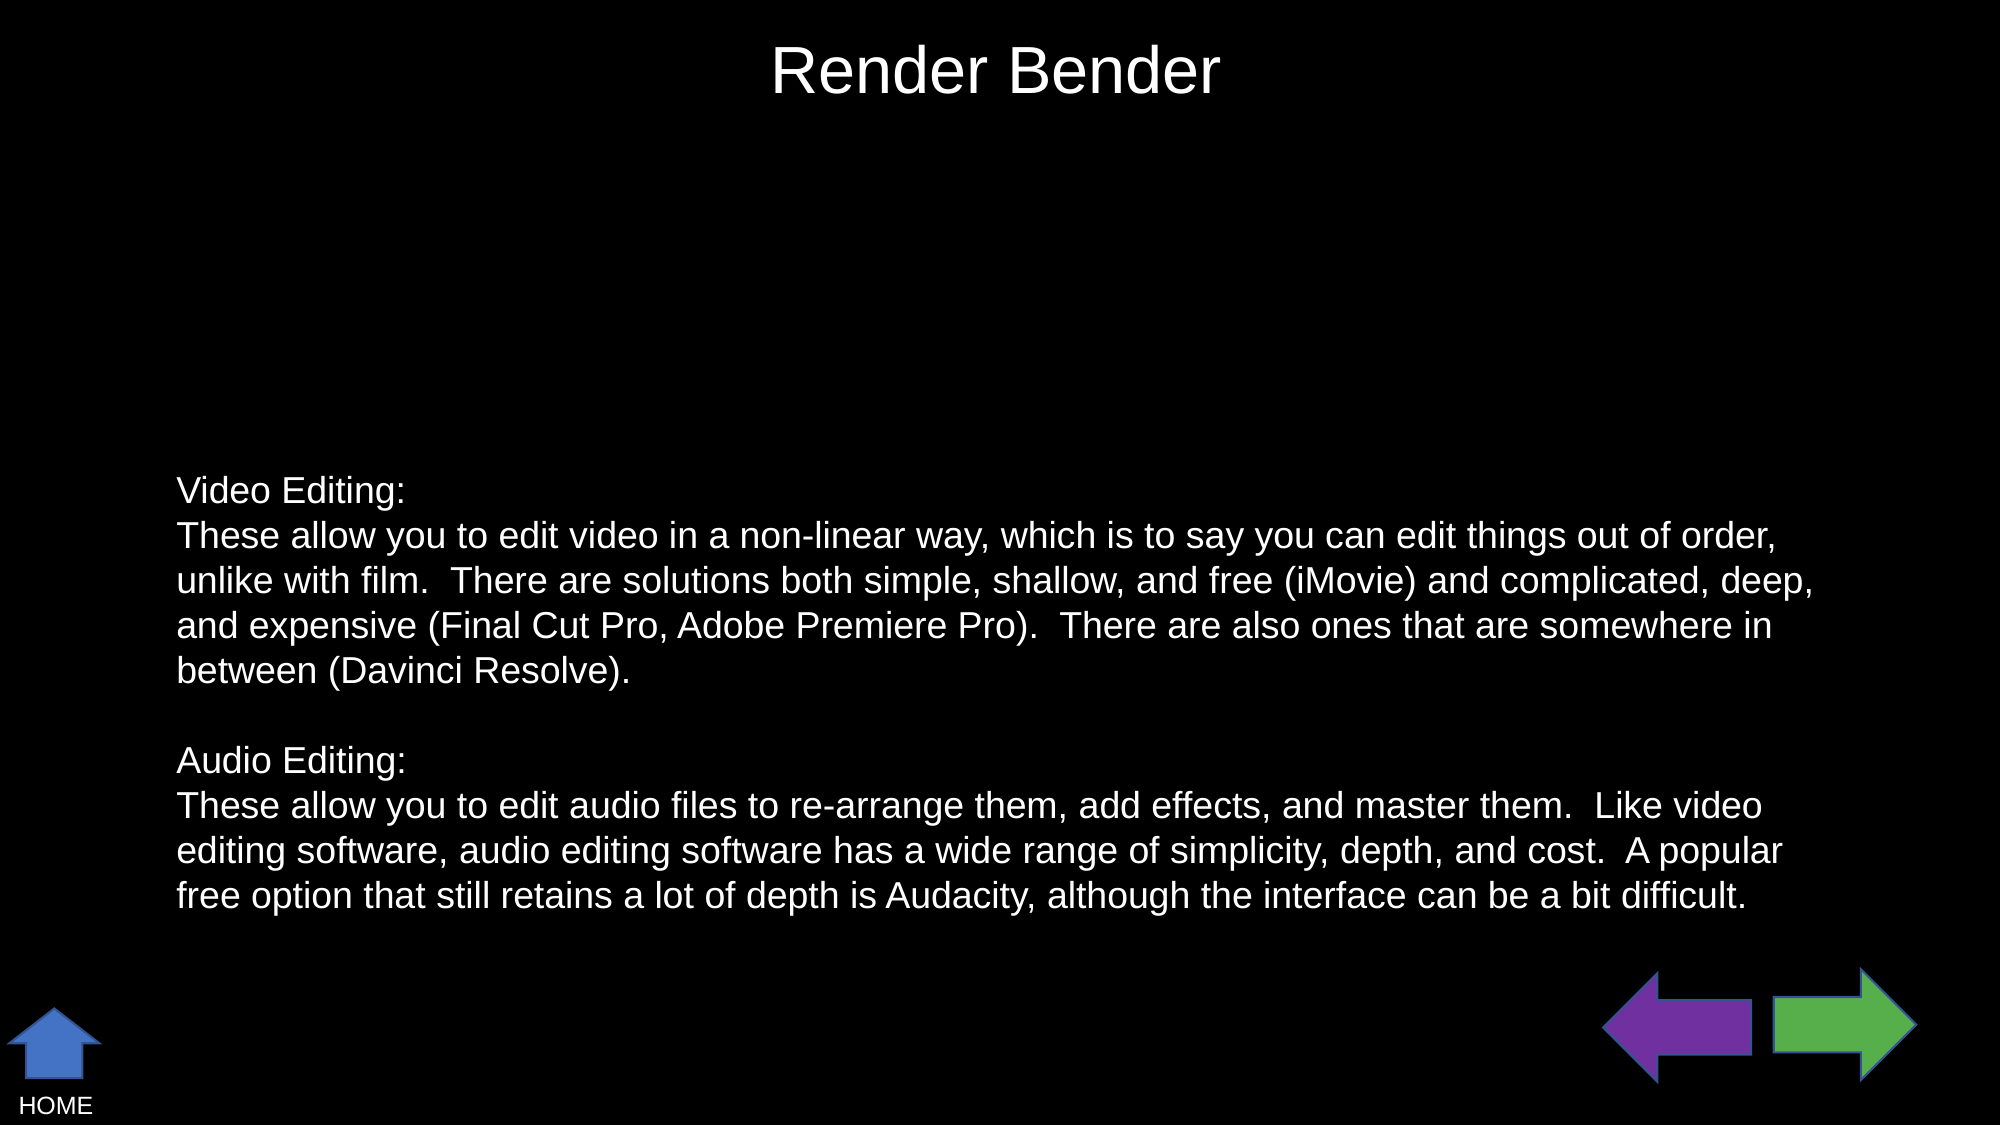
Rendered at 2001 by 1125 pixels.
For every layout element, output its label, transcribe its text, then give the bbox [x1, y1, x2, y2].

text_box [1601, 970, 1753, 1085]
text_box Render Bender [755, 19, 1669, 115]
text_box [3, 1008, 132, 1125]
text_box [1772, 966, 1918, 1083]
text_box Video Editing: These allow you to edit video in a non-linear way, which is to say you can edit things out of order, unlike with film. There are solutions both simple, shallow, and free (iMovie) and complicated, deep, and expensive (Final Cut Pro, Adobe Premiere Pro). There are also ones that are somewhere in between (Davinci Resolve). Audio Editing: These allow you to edit audio files to re-arrange them, add effects, and master them. Like video editing software, audio editing software has a wide range of simplicity, depth, and cost. A popular free option that still retains a lot of depth is Audacity, although the interface can be a bit difficult. [161, 458, 1851, 969]
